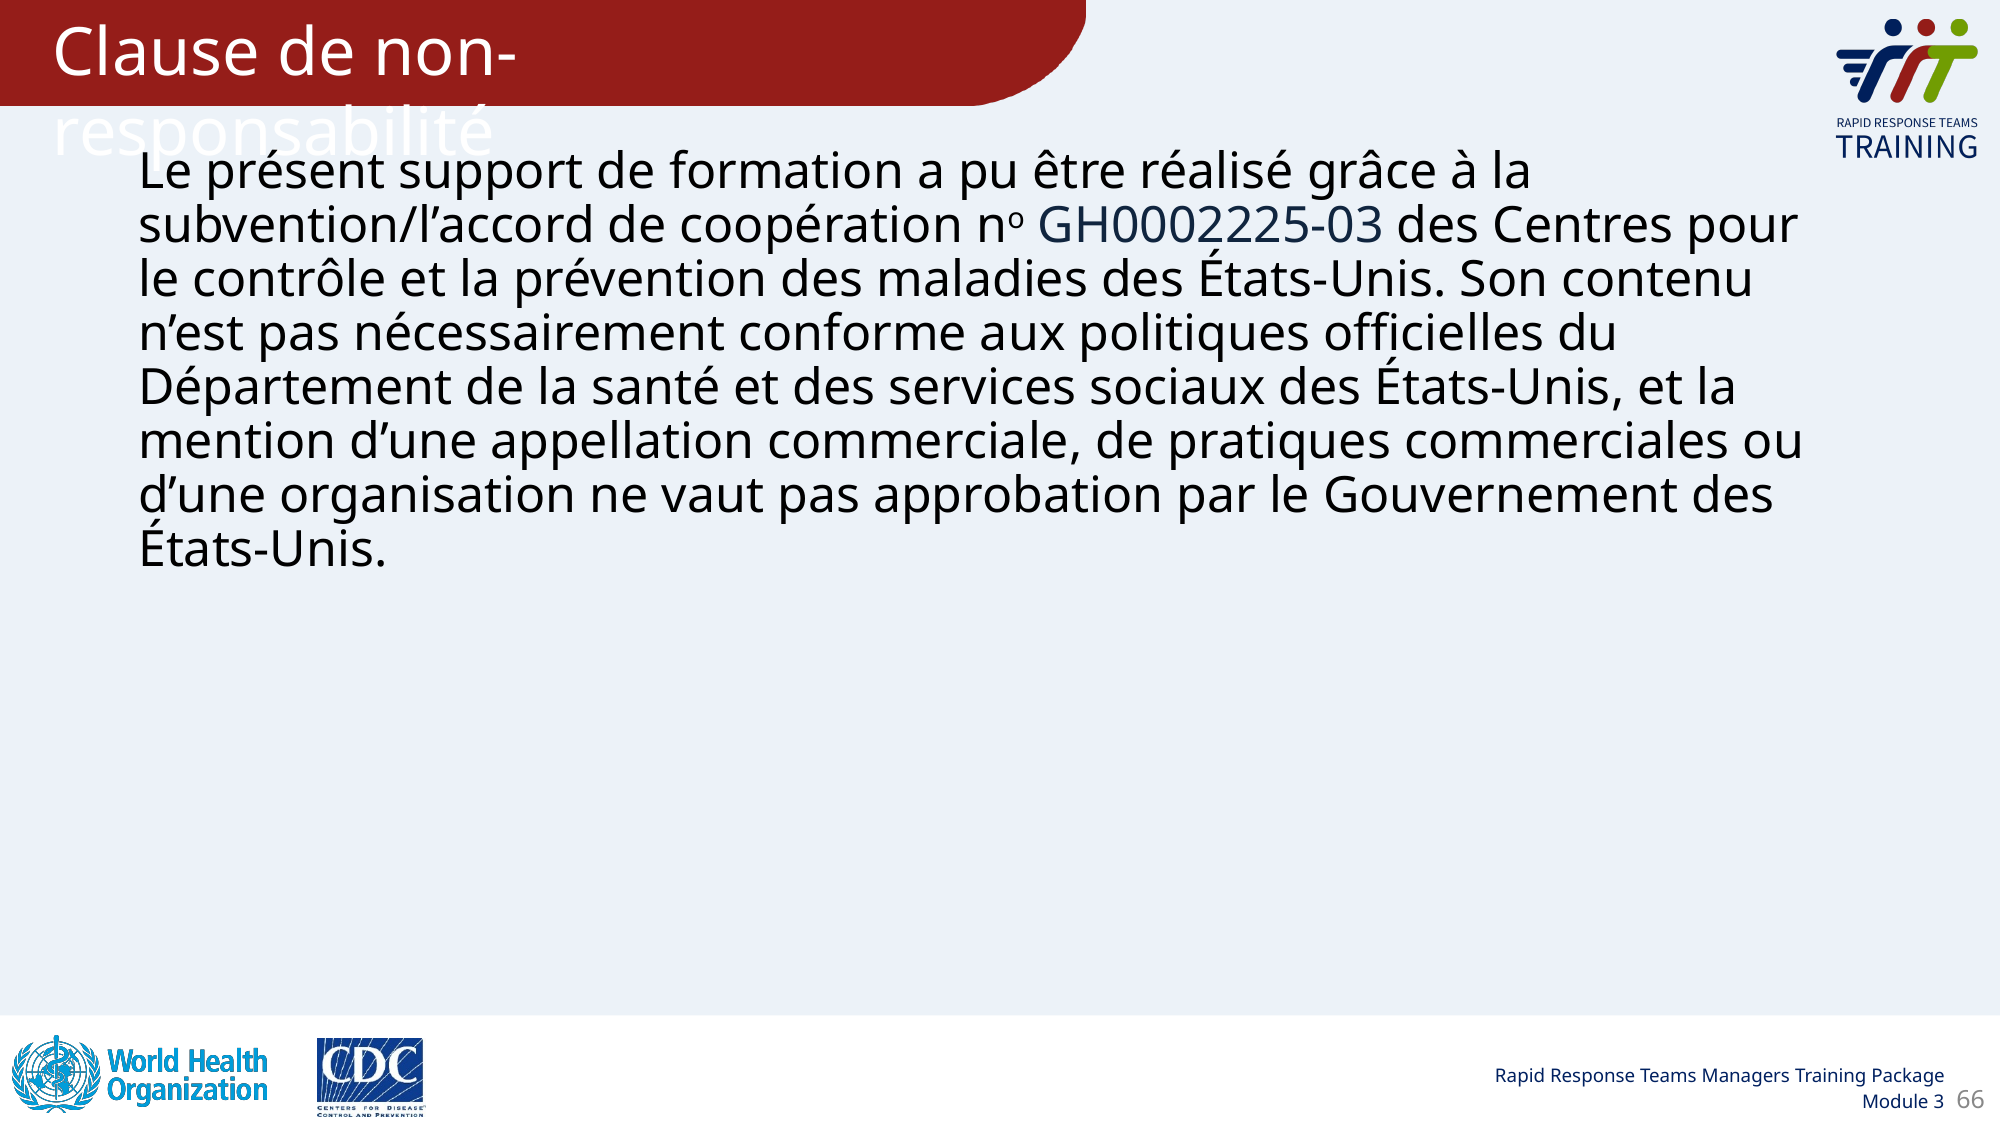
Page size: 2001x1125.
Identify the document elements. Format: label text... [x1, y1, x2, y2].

picture [36, 1088, 78, 1105]
picture [71, 1053, 90, 1091]
picture [317, 1038, 426, 1117]
picture [1835, 19, 1978, 167]
picture [22, 1062, 26, 1077]
picture [59, 1035, 267, 1113]
picture [50, 1108, 62, 1113]
text_box 66 [1557, 1075, 1993, 1121]
picture [46, 1056, 54, 1062]
picture [12, 1035, 54, 1068]
picture [12, 1083, 48, 1113]
list Le présent support de formation a pu être réalisé grâce à la subvention/l’accord de coopération no GH0002225-03 des Centres pour le contrôle et la prévention des maladies des États-Unis. Son contenu n’est pas nécessairement conforme aux politiques officielles du Département de la santé et des services sociaux des États-Unis, et la mention d’une appellation commerciale, de pratiques commerciales ou d’une organisation ne vaut pas approbation par le Gouvernement des États-Unis. [130, 137, 1846, 993]
picture [30, 1083, 37, 1091]
picture [0, 0, 1086, 106]
picture [24, 1054, 36, 1087]
picture [40, 1062, 47, 1070]
picture [34, 1054, 43, 1078]
